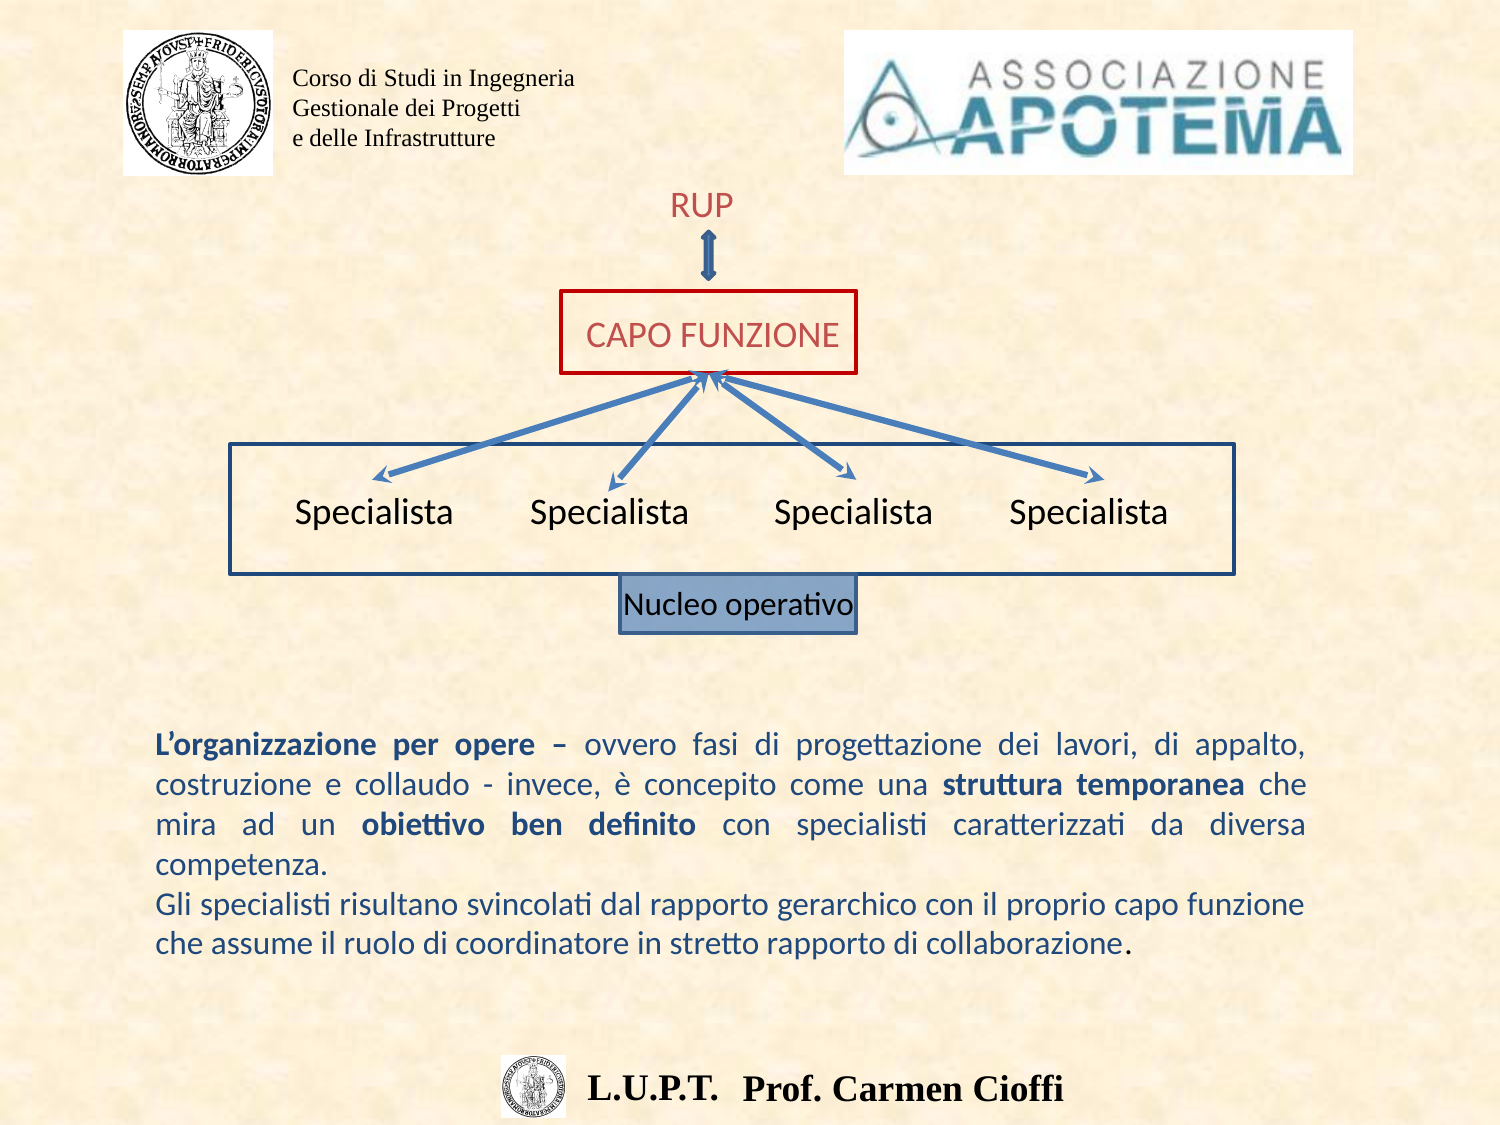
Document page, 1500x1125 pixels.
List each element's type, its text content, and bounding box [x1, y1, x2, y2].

text_box Specialista Specialista Specialista Specialista [230, 479, 1235, 540]
text_box [228, 442, 1236, 576]
picture [0, 0, 1500, 1125]
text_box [501, 1055, 751, 1118]
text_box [371, 373, 605, 480]
text_box Corso di Studi in Ingegneria Gestionale dei Progetti e delle Infrastrutture [277, 54, 597, 160]
text_box RUP [655, 172, 762, 233]
text_box [559, 289, 858, 371]
subtitle Prof. Carmen Cioffi [752, 1056, 1105, 1116]
text_box L’organizzazione per opere – ovvero fasi di progettazione dei lavori, di appalto, costruzione e collaudo - invece, è concepito come una struttura temporanea che mira ad un obiettivo ben definito con specialisti caratterizzati da diversa competenza. Gli specialisti risultano svincolati dal rapporto gerarchico con il proprio capo funzione che assume il ruolo di coordinatore in stretto rapporto di collaborazione. [140, 714, 1322, 970]
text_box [607, 373, 709, 492]
text_box [618, 629, 858, 635]
text_box CAPO FUNZIONE [571, 302, 855, 363]
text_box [708, 373, 1105, 480]
text_box [700, 229, 717, 282]
text_box Nucleo operativo [608, 574, 939, 629]
